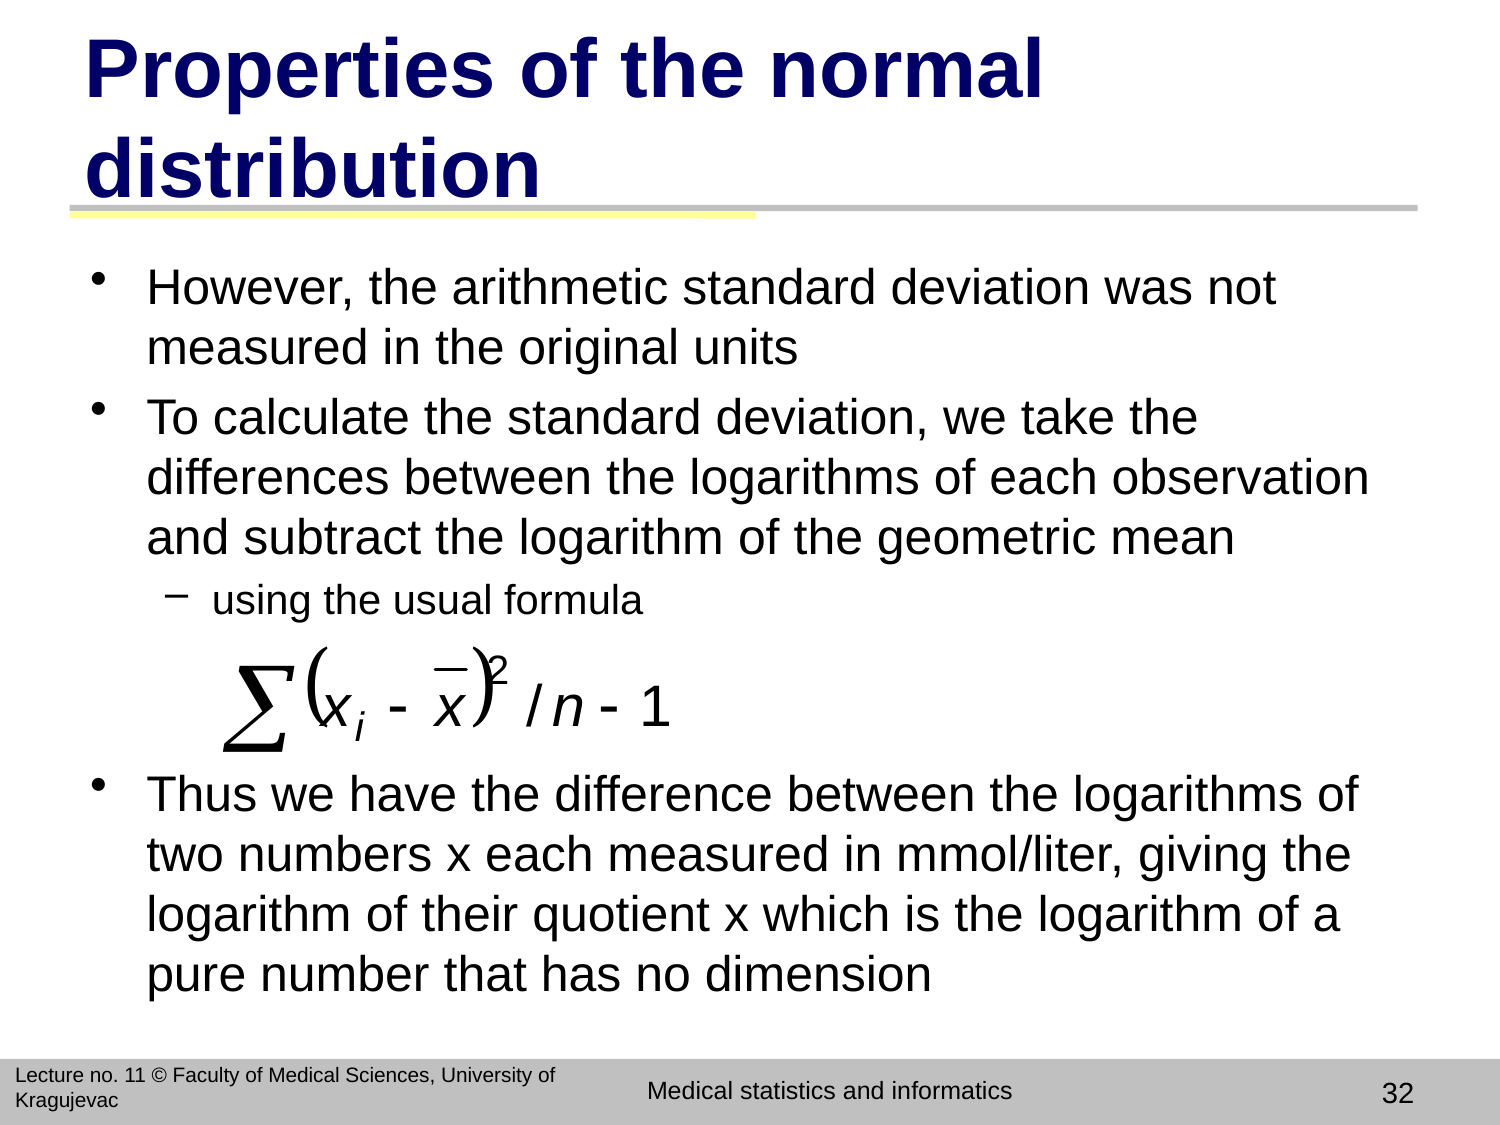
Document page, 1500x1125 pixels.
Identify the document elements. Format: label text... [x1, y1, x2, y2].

list However, the arithmetic standard deviation was not measured in the original units To calculate the standard deviation, we take the differences between the logarithms of each observation and subtract the logarithm of the geometric mean using the usual formula Thus we have the difference between the logarithms of two numbers x each measured in mmol/liter, giving the logarithm of their quotient x which is the logarithm of a pure number that has no dimension [74, 540, 1426, 1023]
slide_number Lecture no. 11 © Faculty of Medical Sciences, University of Kragujevac [0, 1053, 612, 1108]
footer Medical statistics and informatics [512, 1066, 1149, 1125]
slide_number 32 [1163, 1066, 1430, 1125]
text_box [211, 638, 679, 768]
title Properties of the normal distribution [69, 19, 1426, 208]
list However, the arithmetic standard deviation was not measured in the original units To calculate the standard deviation, we take the differences between the logarithms of each observation and subtract the logarithm of the geometric mean using the usual formula Thus we have the difference between the logarithms of two numbers x each measured in mmol/liter, giving the logarithm of their quotient x which is the logarithm of a pure number that has no dimension [74, 246, 1426, 539]
